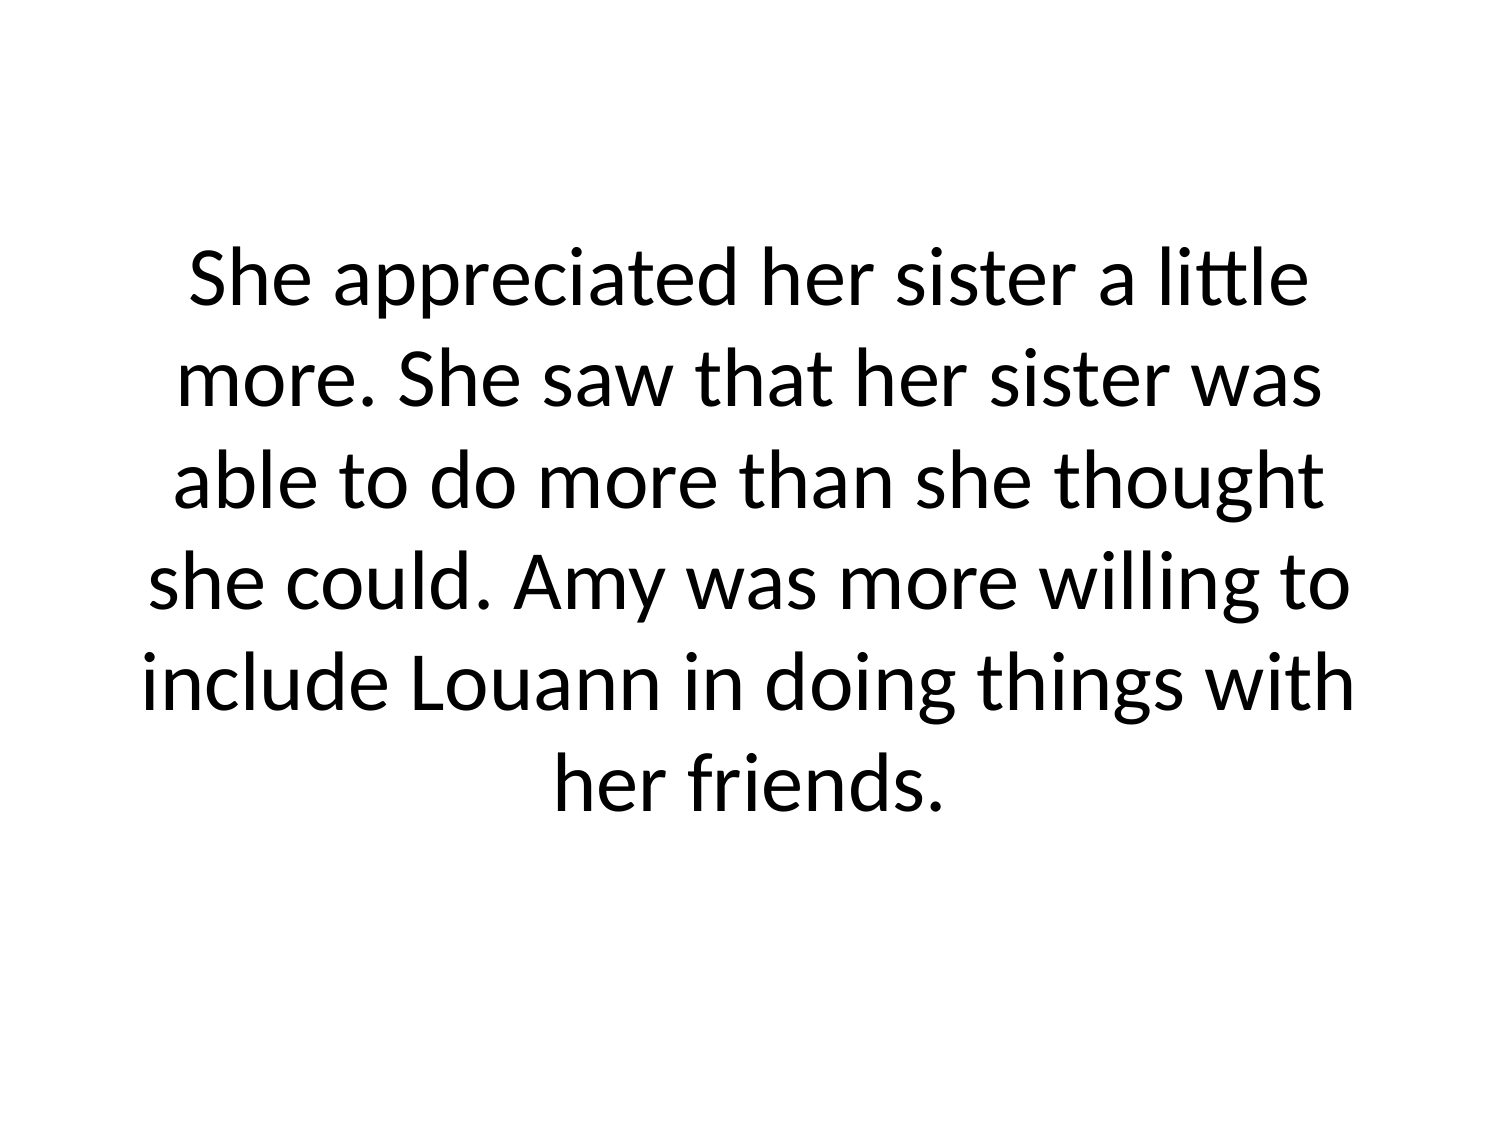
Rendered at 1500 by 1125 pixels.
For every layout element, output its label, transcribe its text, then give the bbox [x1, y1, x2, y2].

title She appreciated her sister a little more. She saw that her sister was able to do more than she thought she could. Amy was more willing to include Louann in doing things with her friends. [112, 212, 1388, 838]
